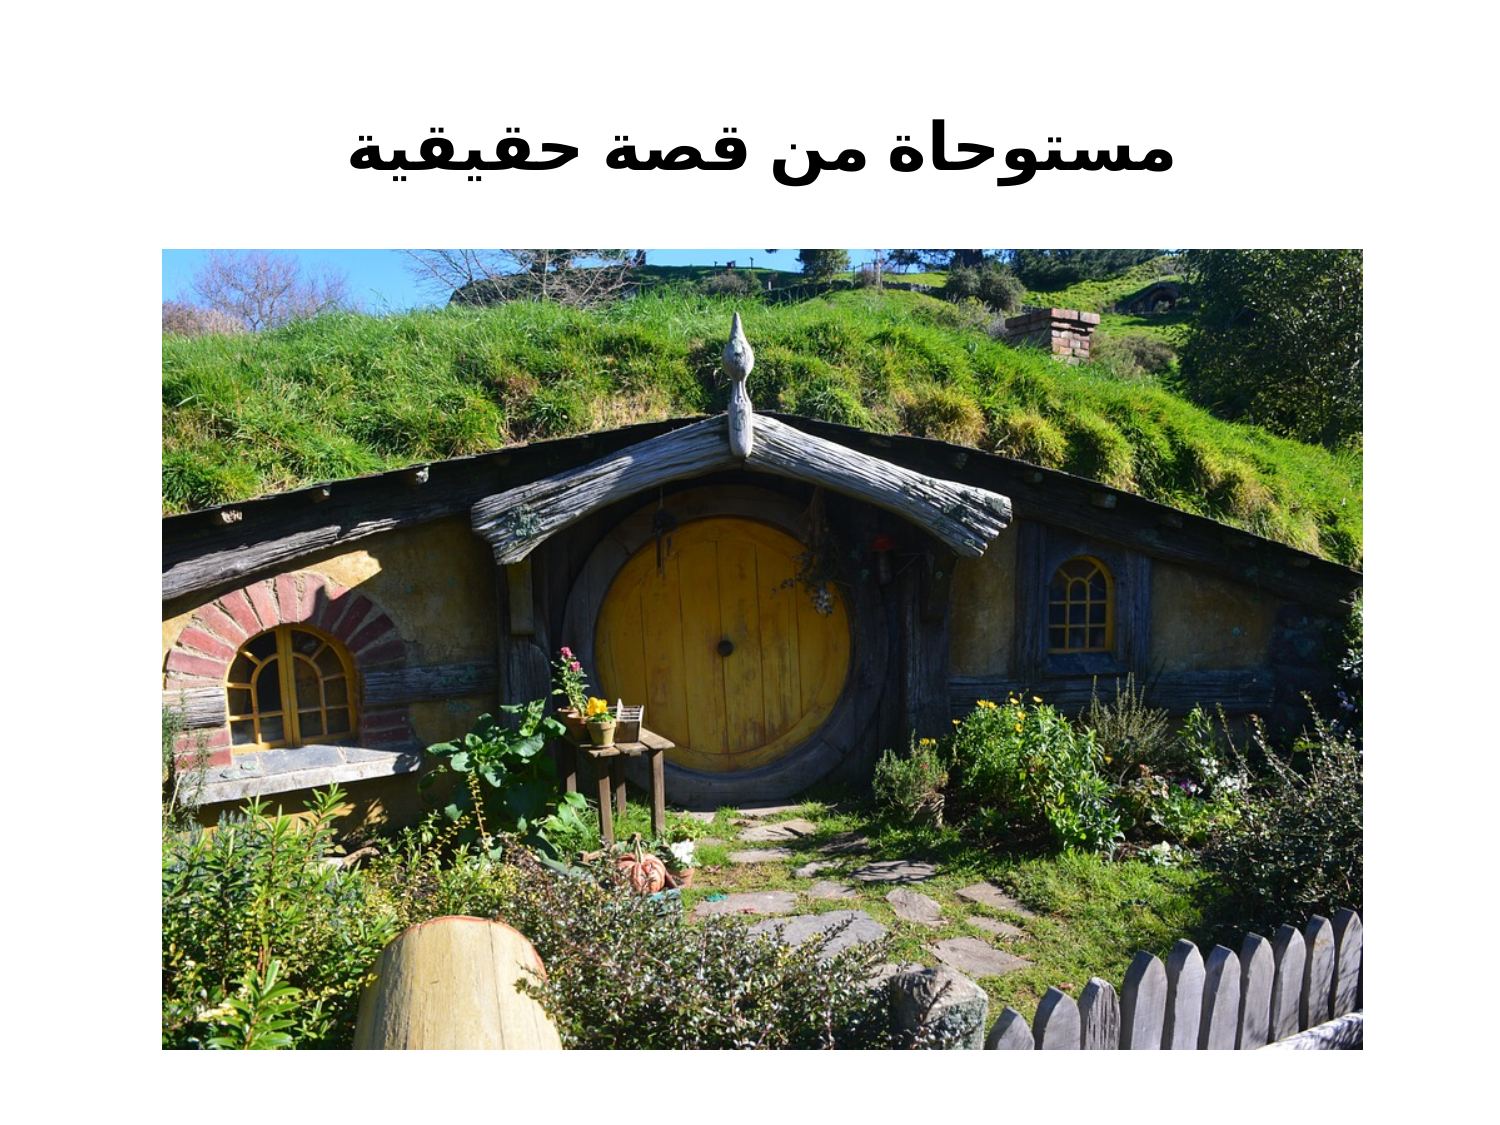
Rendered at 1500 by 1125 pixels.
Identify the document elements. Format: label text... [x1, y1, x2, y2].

picture [162, 249, 1363, 1051]
text_box مستوحاة من قصة حقيقية [87, 50, 1438, 238]
